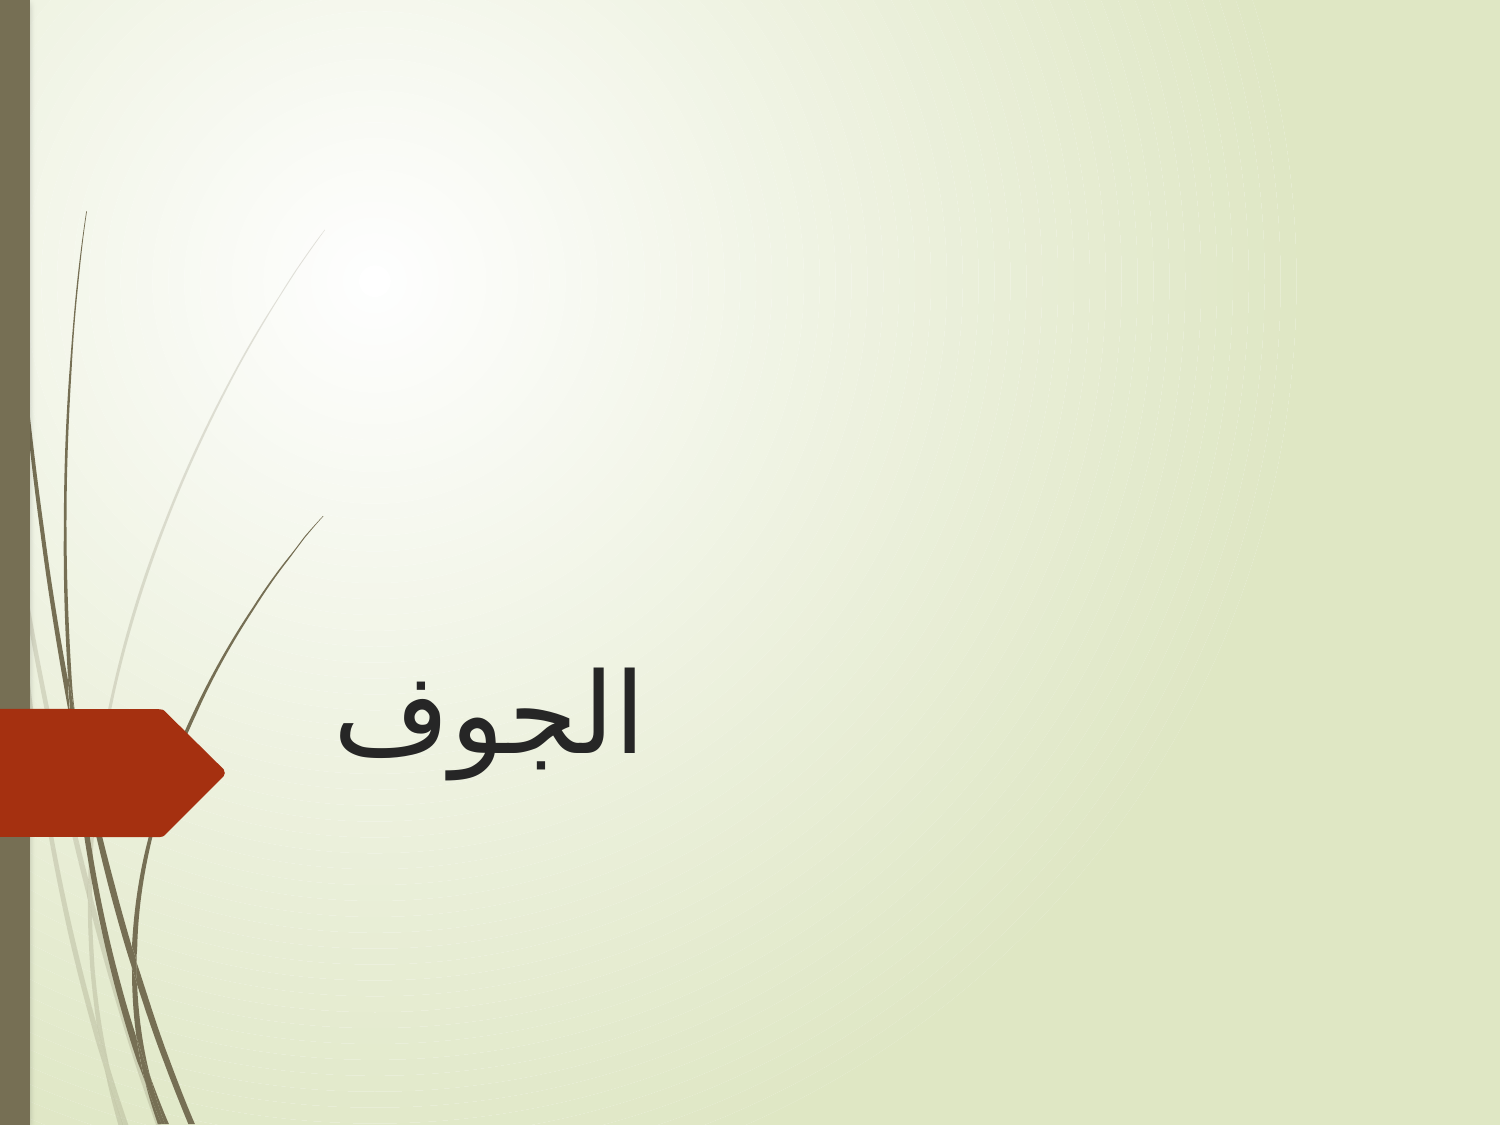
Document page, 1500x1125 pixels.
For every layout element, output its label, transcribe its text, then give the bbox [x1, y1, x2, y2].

title الجوف [318, 412, 1402, 784]
